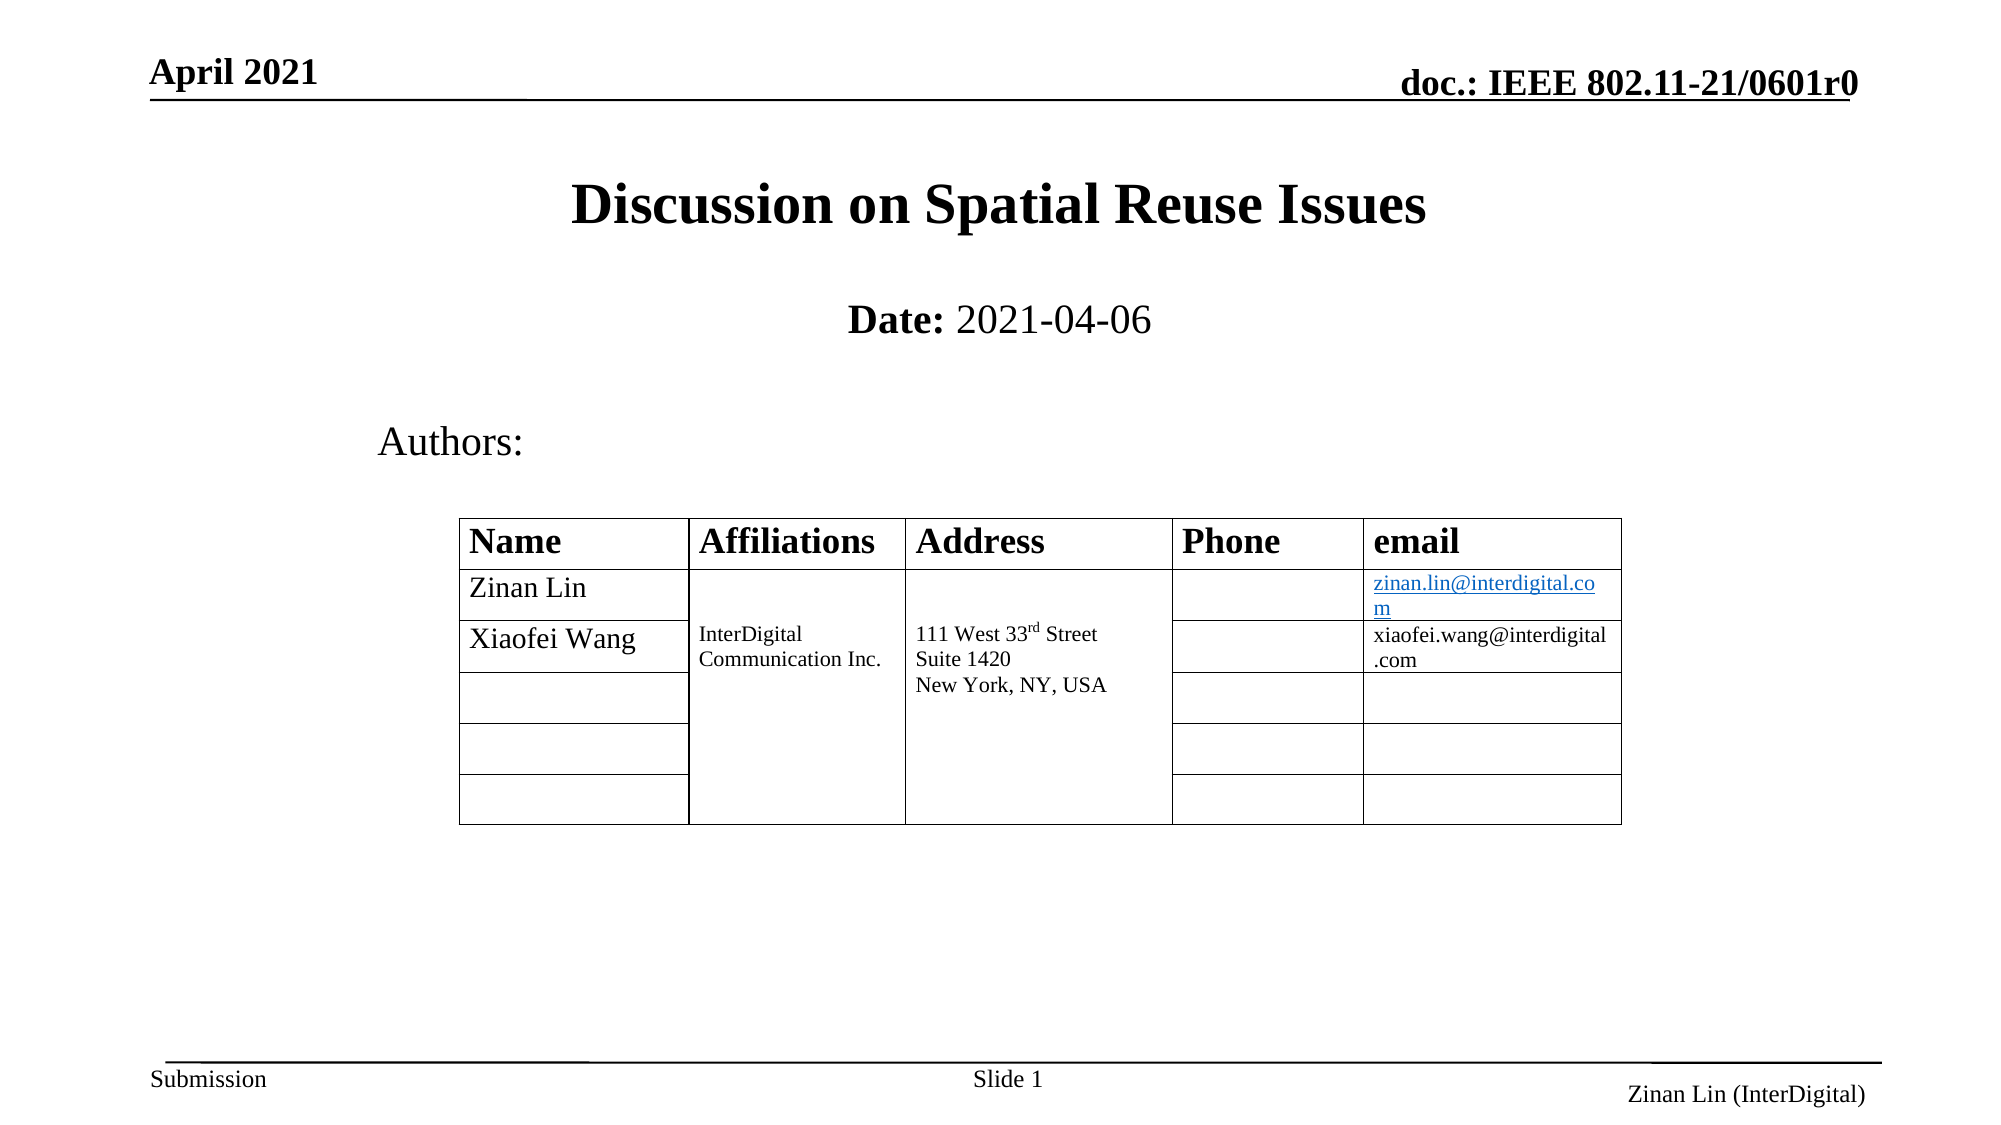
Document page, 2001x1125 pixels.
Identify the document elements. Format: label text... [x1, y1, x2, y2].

title Discussion on Spatial Reuse Issues [362, 112, 1638, 284]
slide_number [148, 47, 527, 93]
text_box Authors: [362, 406, 600, 470]
slide_number Slide 1 [950, 1061, 1067, 1123]
footer Zinan Lin (InterDigital) [1366, 1076, 1867, 1108]
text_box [445, 517, 1651, 921]
list Date: 2021-04-06 [362, 284, 1638, 351]
